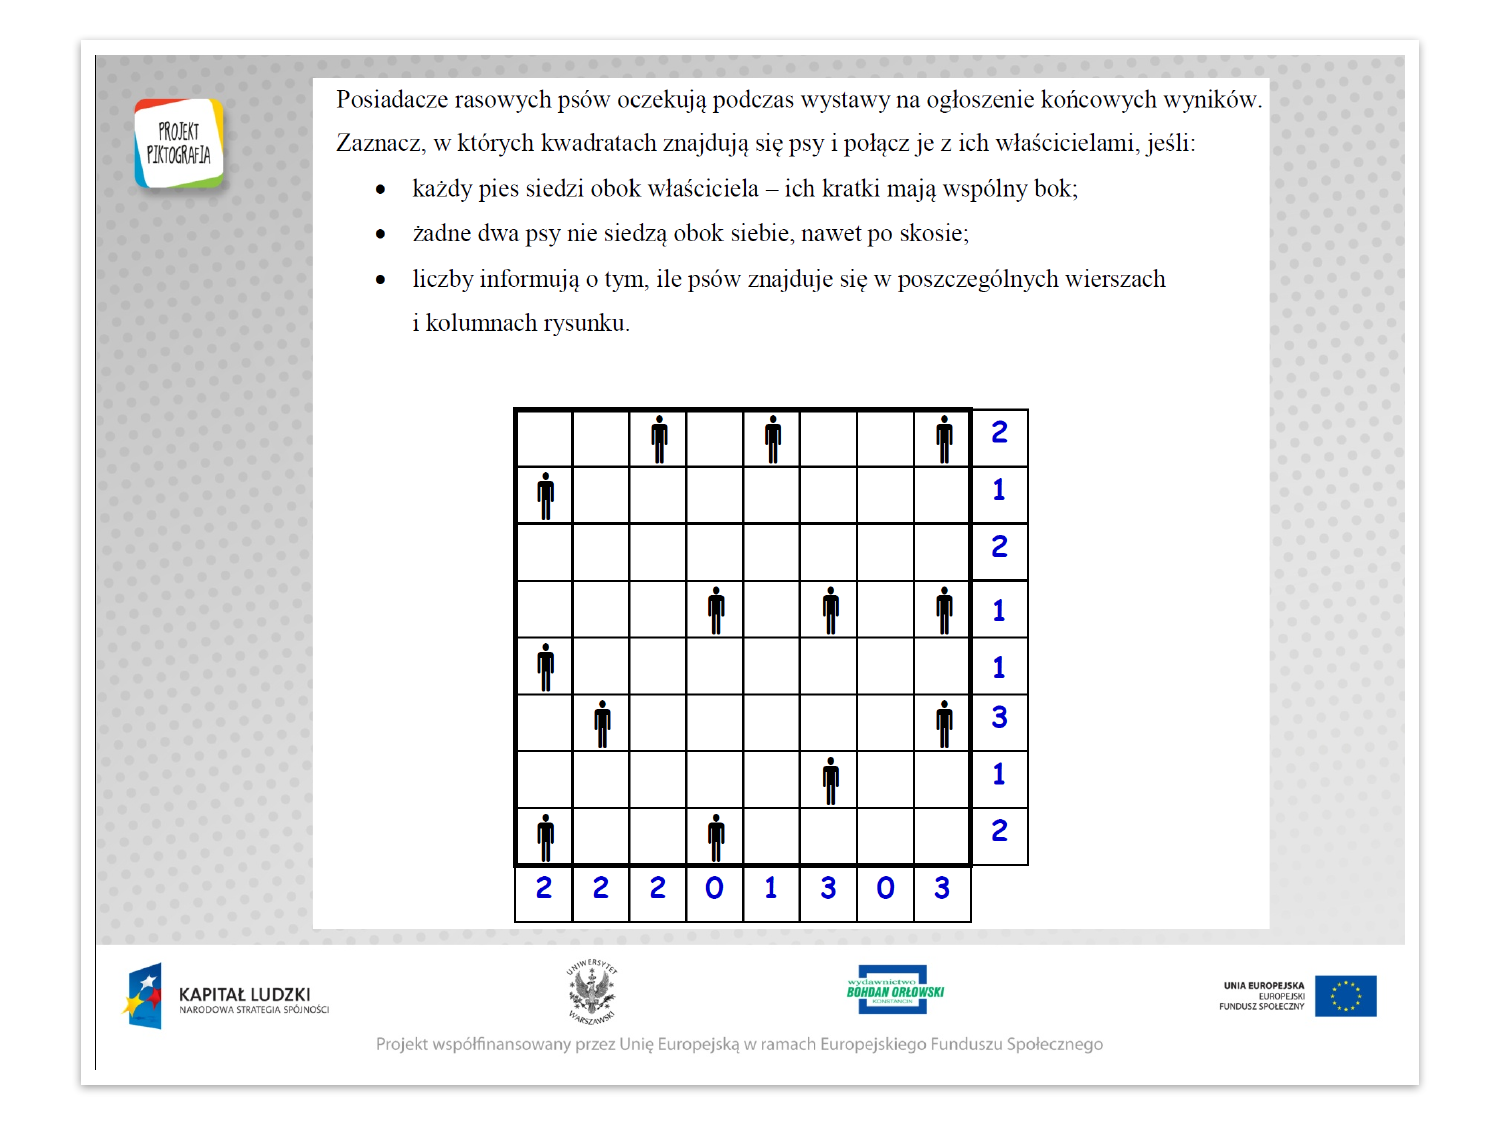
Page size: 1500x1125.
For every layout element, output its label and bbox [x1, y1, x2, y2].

picture [95, 54, 1405, 1071]
list [312, 77, 1270, 929]
